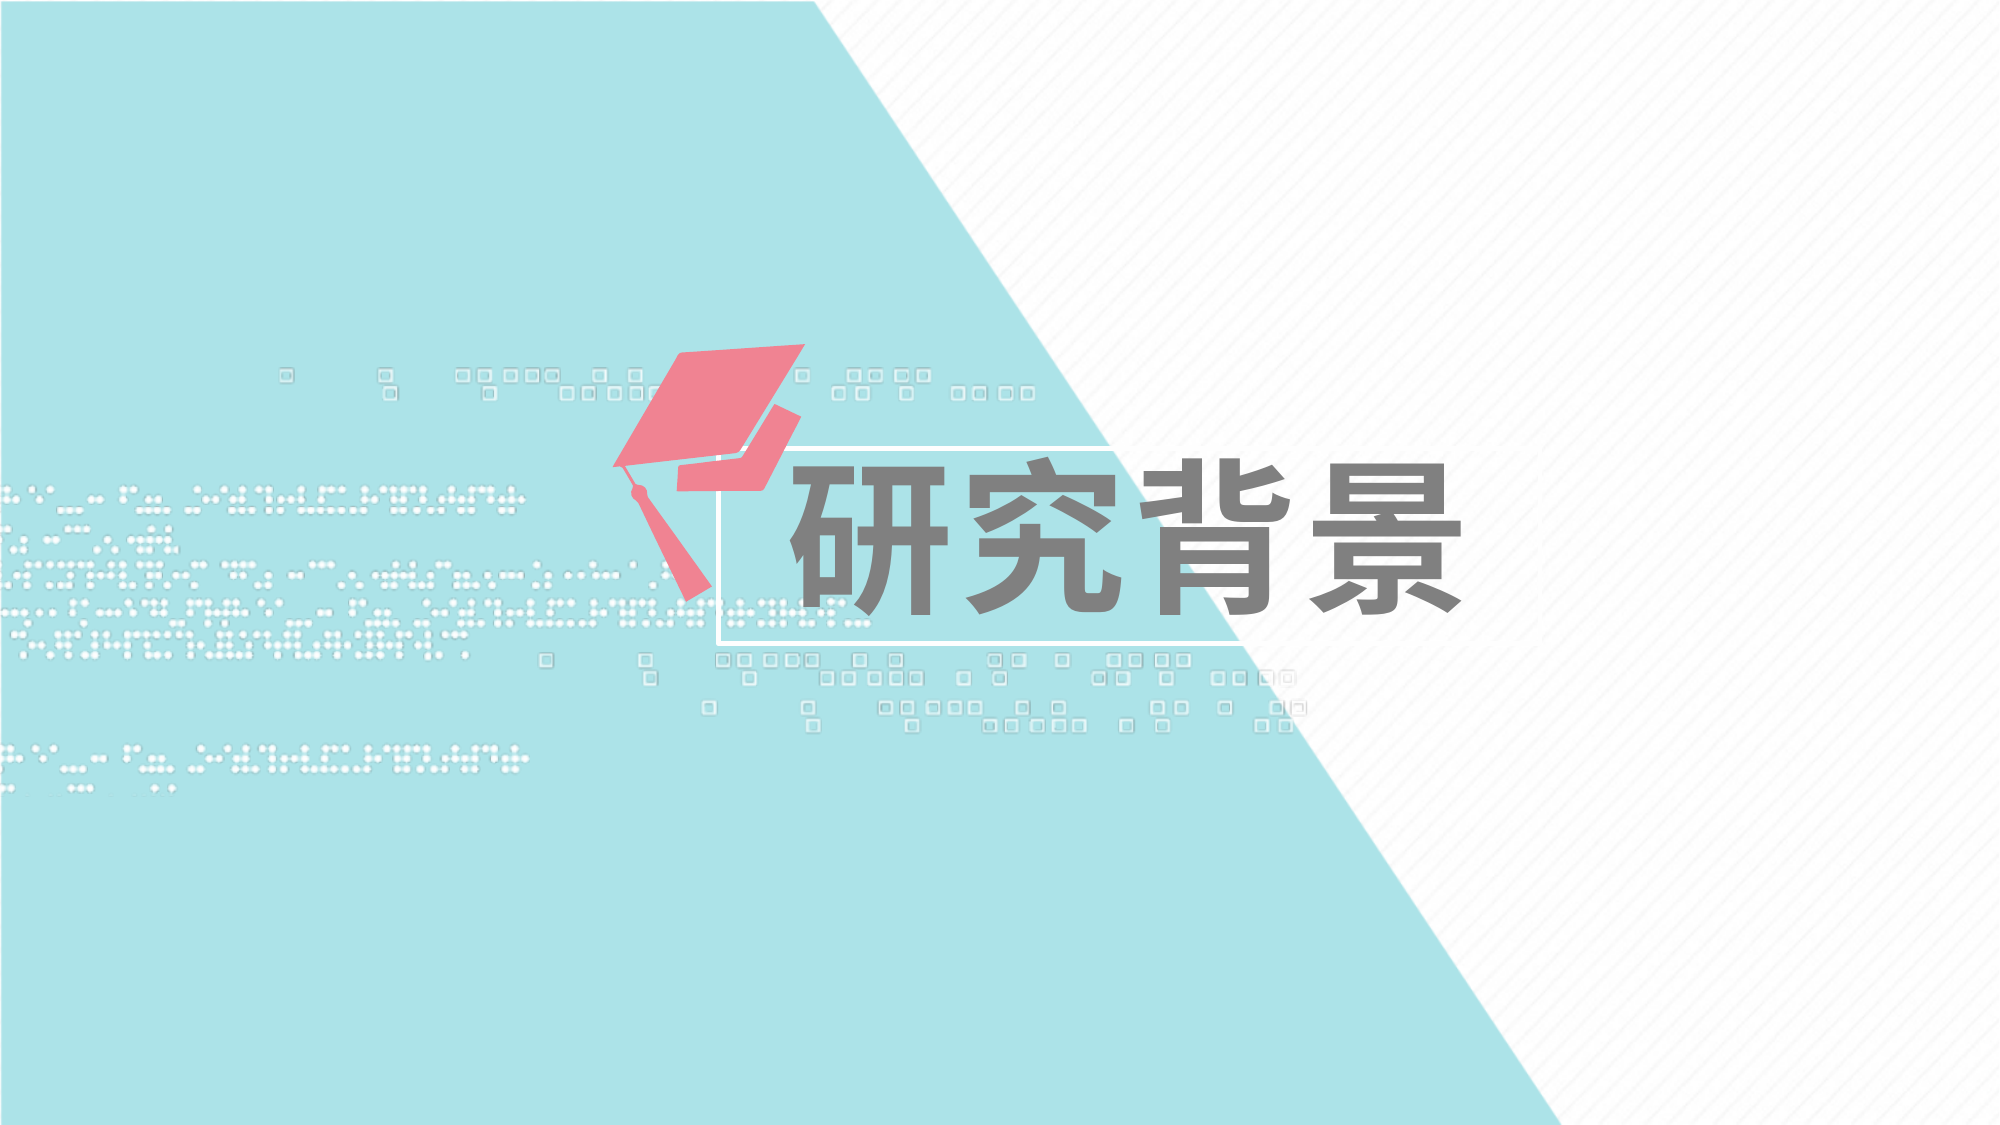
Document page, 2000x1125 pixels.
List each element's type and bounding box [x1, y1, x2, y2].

picture [0, 0, 2000, 1125]
text_box [614, 339, 849, 558]
